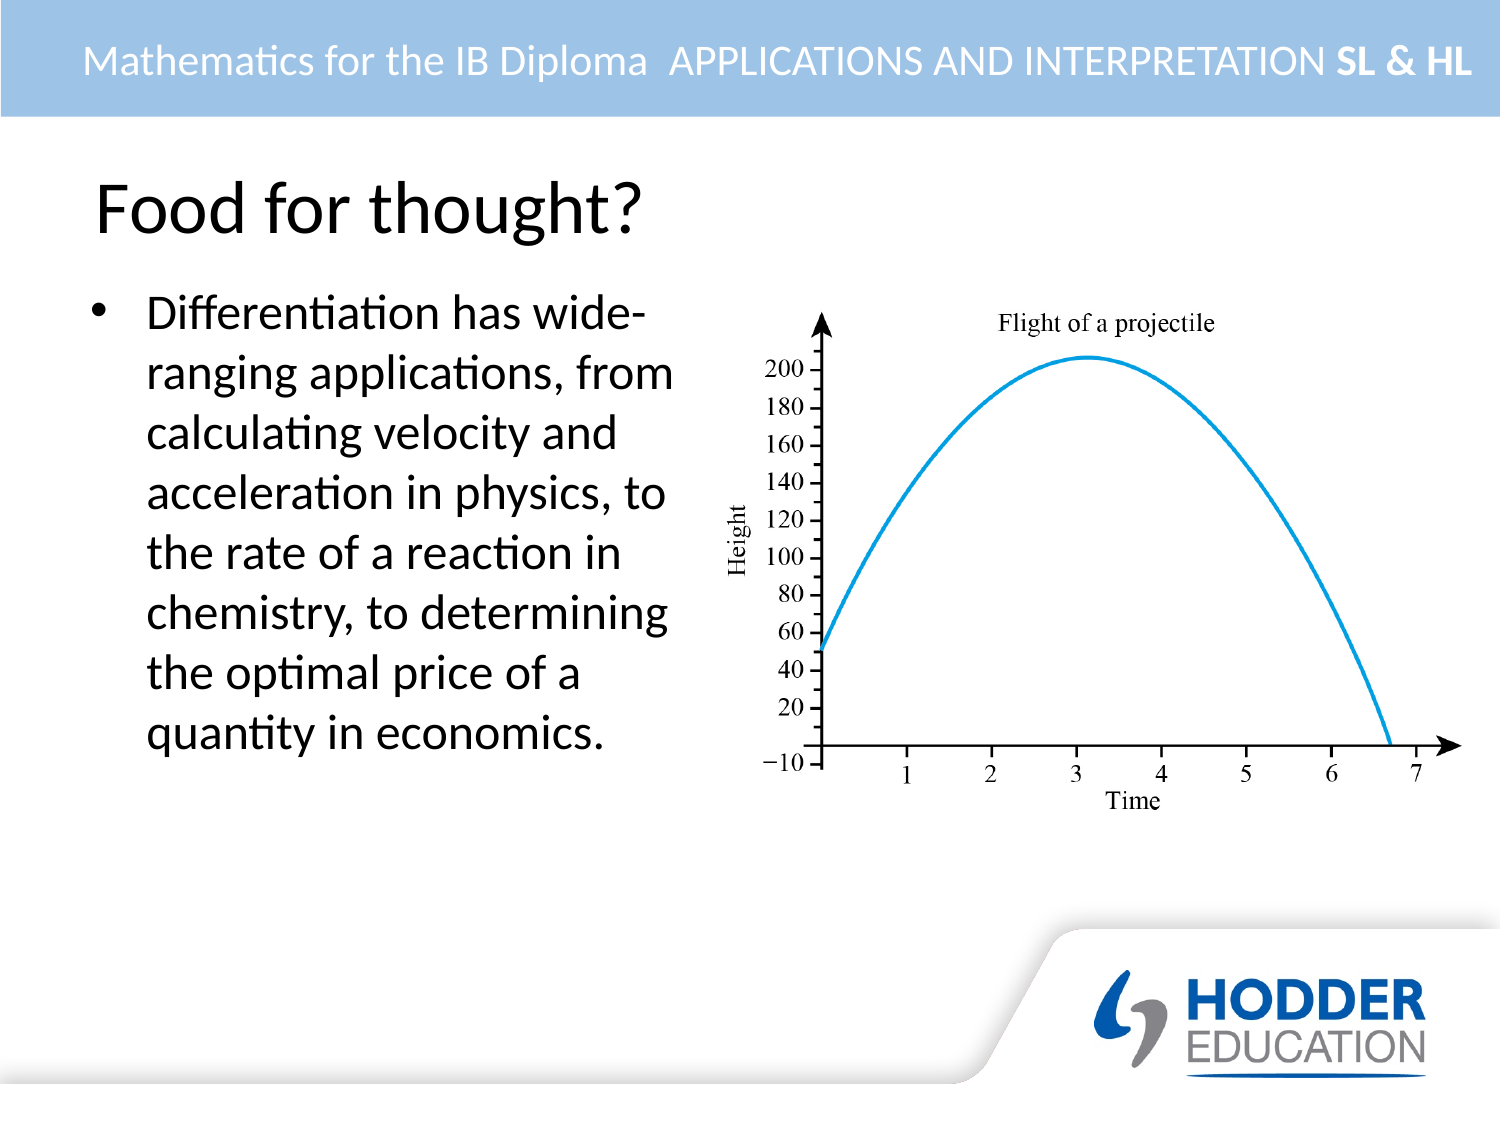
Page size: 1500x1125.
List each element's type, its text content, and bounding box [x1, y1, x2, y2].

text_box Differentiation has wide-ranging applications, from calculating velocity and acceleration in physics, to the rate of a reaction in chemistry, to determining the optimal price of a quantity in economics. [74, 271, 703, 893]
text_box Mathematics for the IB Diploma APPLICATIONS AND INTERPRETATION SL & HL [0, 0, 1500, 118]
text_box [0, 893, 1500, 1125]
picture [723, 309, 1462, 817]
text_box Food for thought? [95, 158, 1328, 249]
